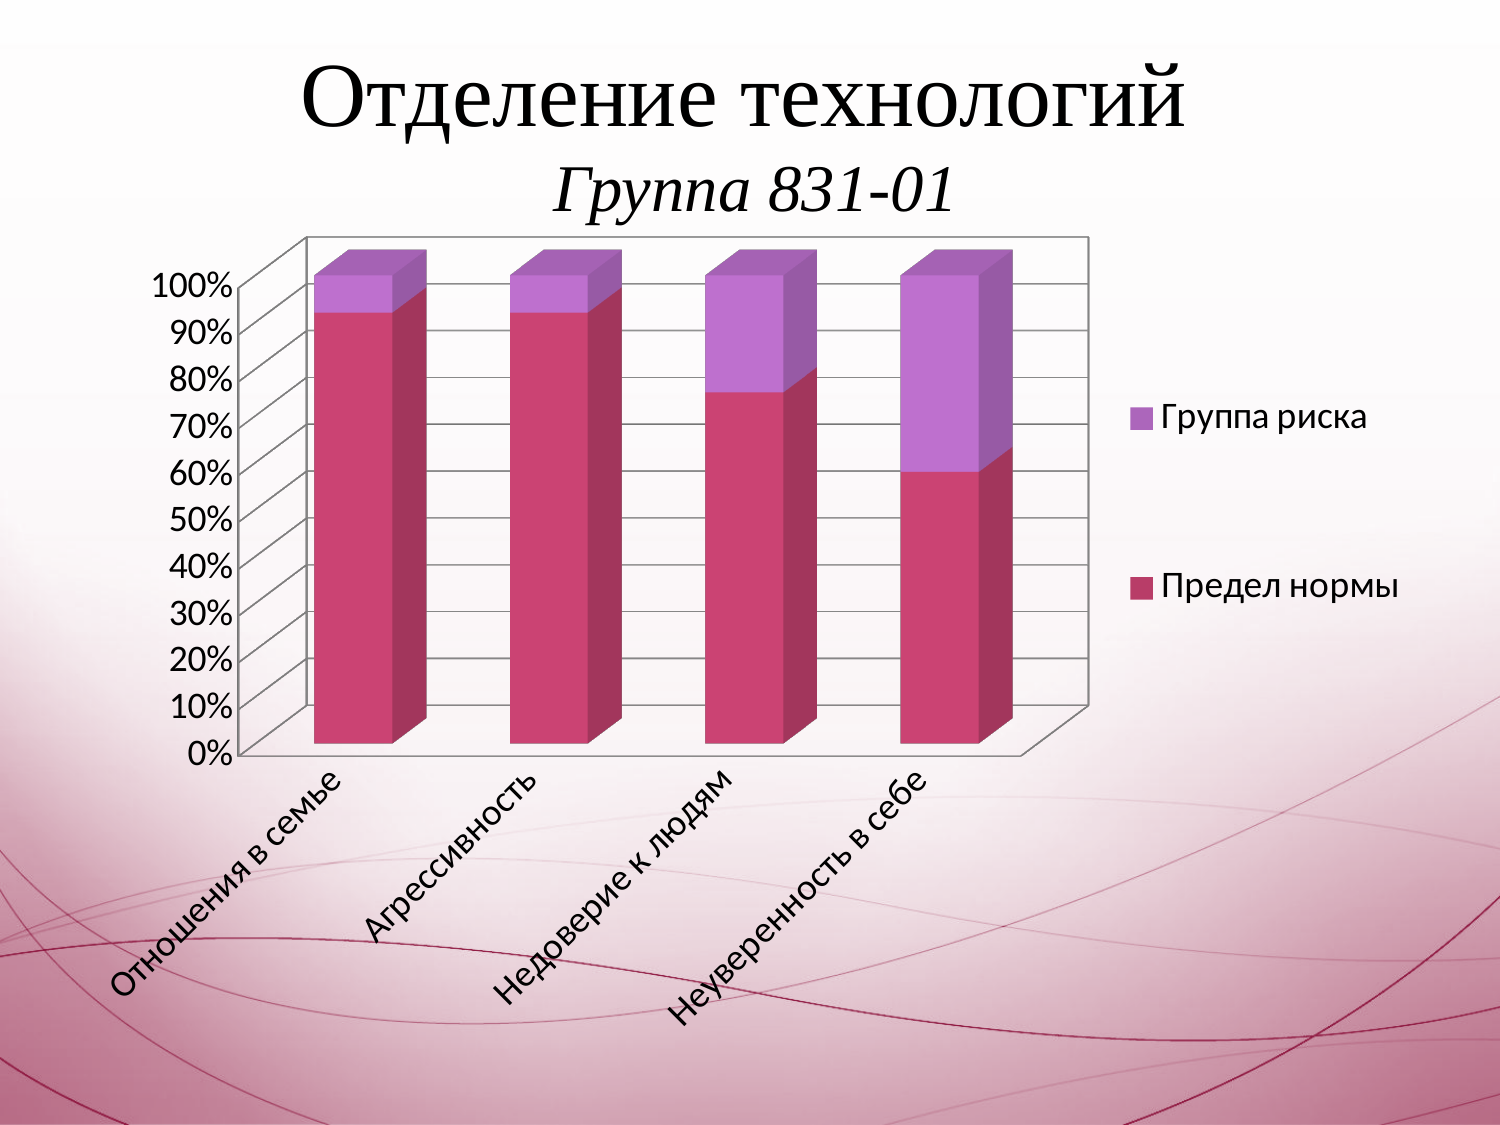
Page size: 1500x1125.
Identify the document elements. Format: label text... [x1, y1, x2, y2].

chart [76, 219, 1424, 1053]
subtitle Группа 831-01 [76, 137, 1436, 1047]
title Отделение технологий [29, 19, 1459, 161]
